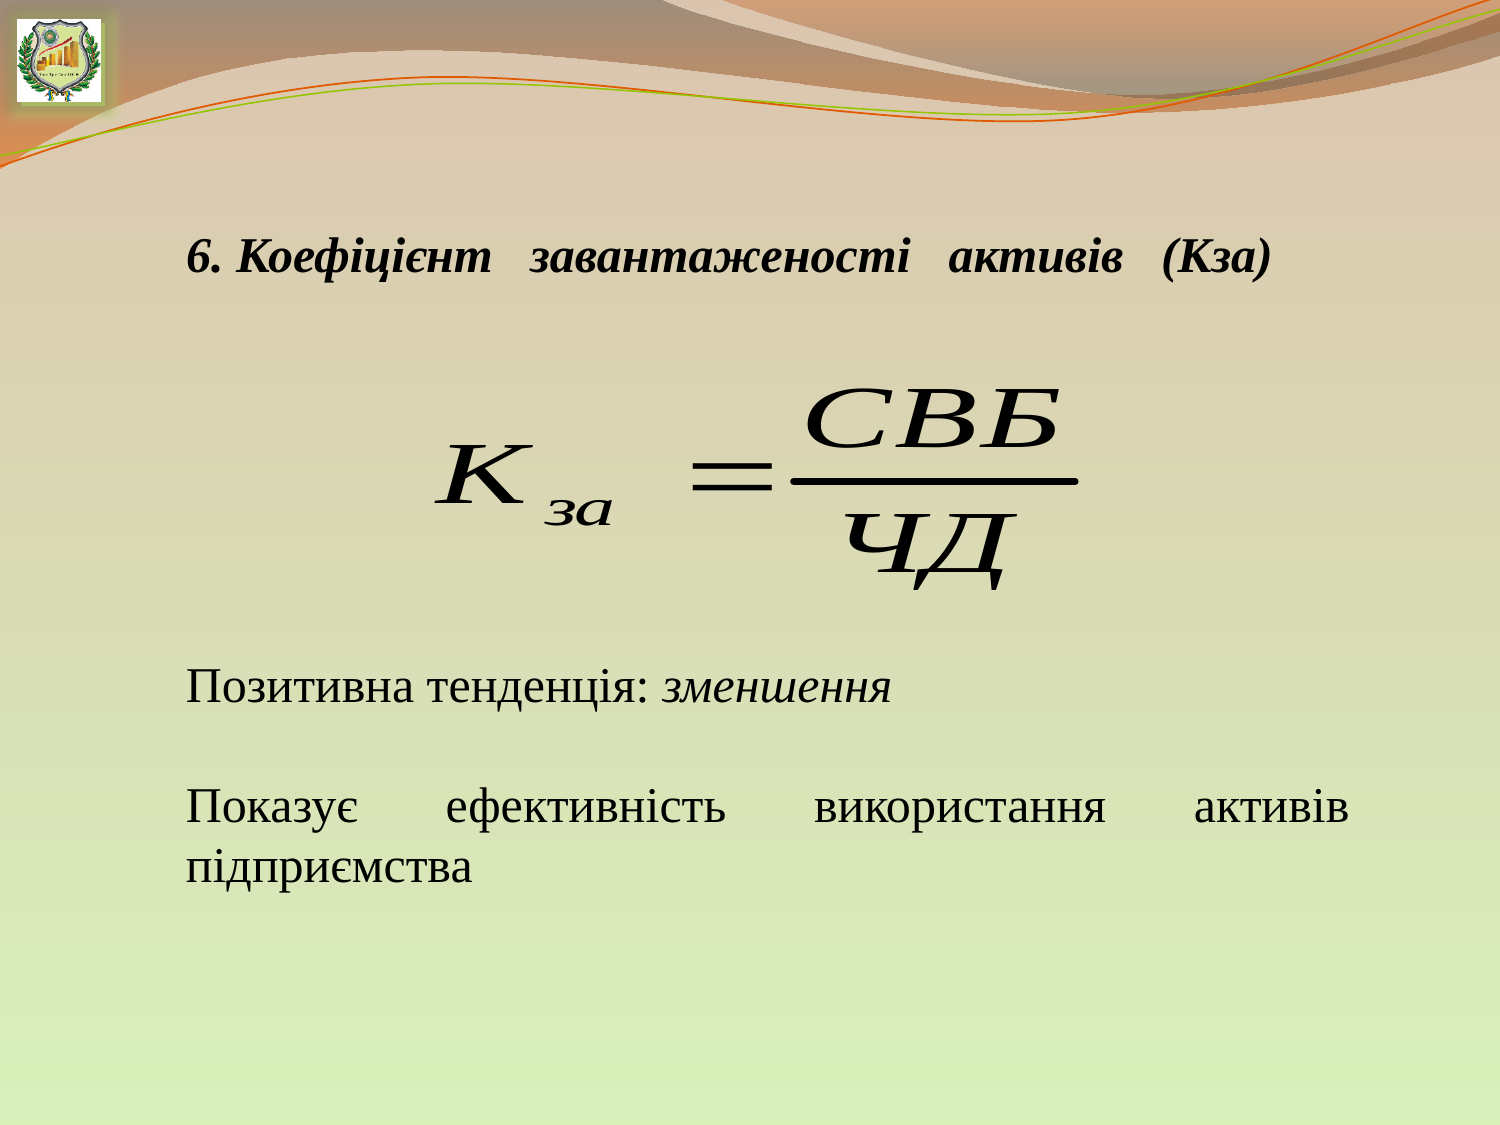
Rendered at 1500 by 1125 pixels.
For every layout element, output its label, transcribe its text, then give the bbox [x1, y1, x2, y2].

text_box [407, 361, 1105, 610]
text_box [0, 0, 1500, 75]
picture [17, 18, 101, 102]
text_box Позитивна тенденція: зменшення Показує ефективність використання активів підприємства [171, 645, 1365, 900]
text_box 6. Коефіцієнт завантаженості активів (Кза) [171, 215, 1308, 290]
